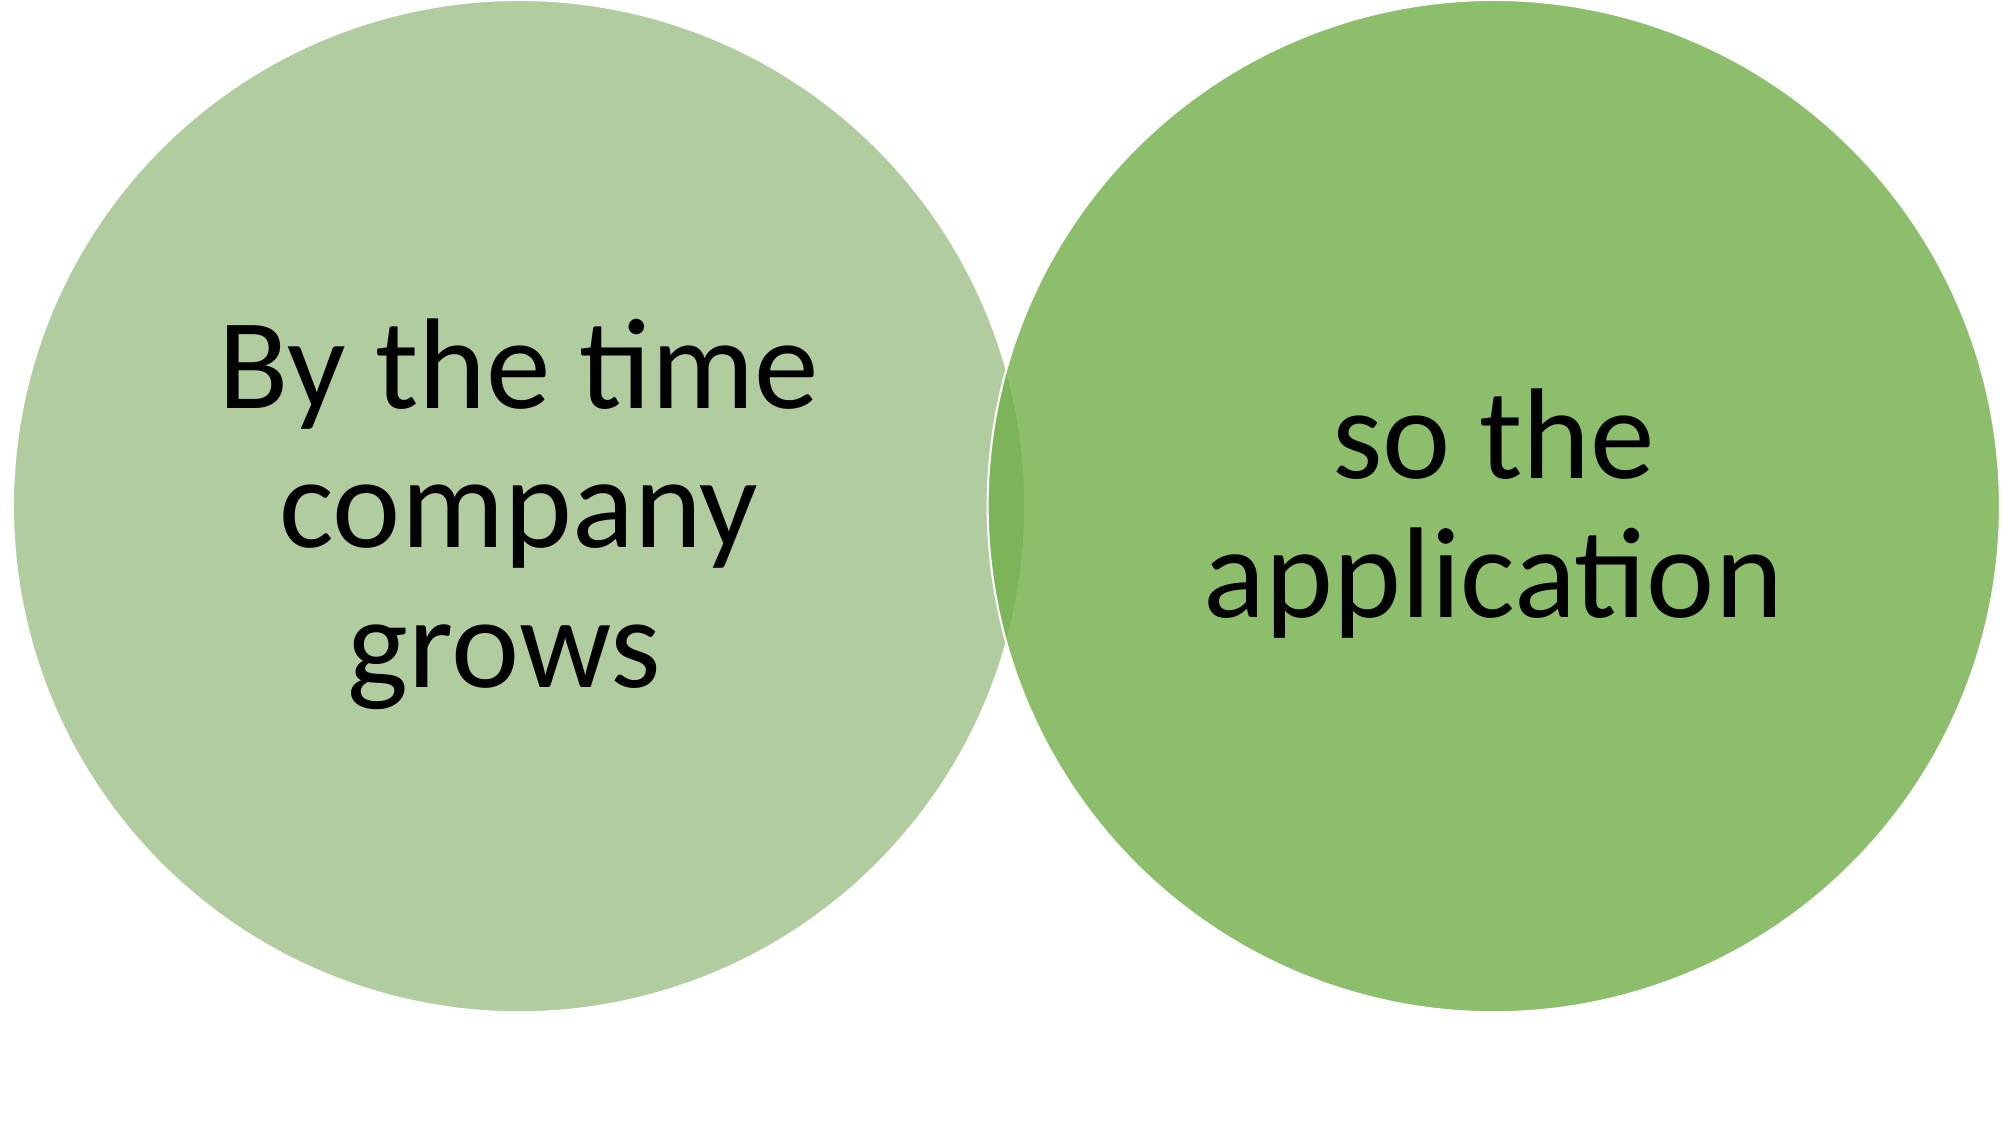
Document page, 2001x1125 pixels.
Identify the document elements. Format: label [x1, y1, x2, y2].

list [0, 0, 2000, 1018]
